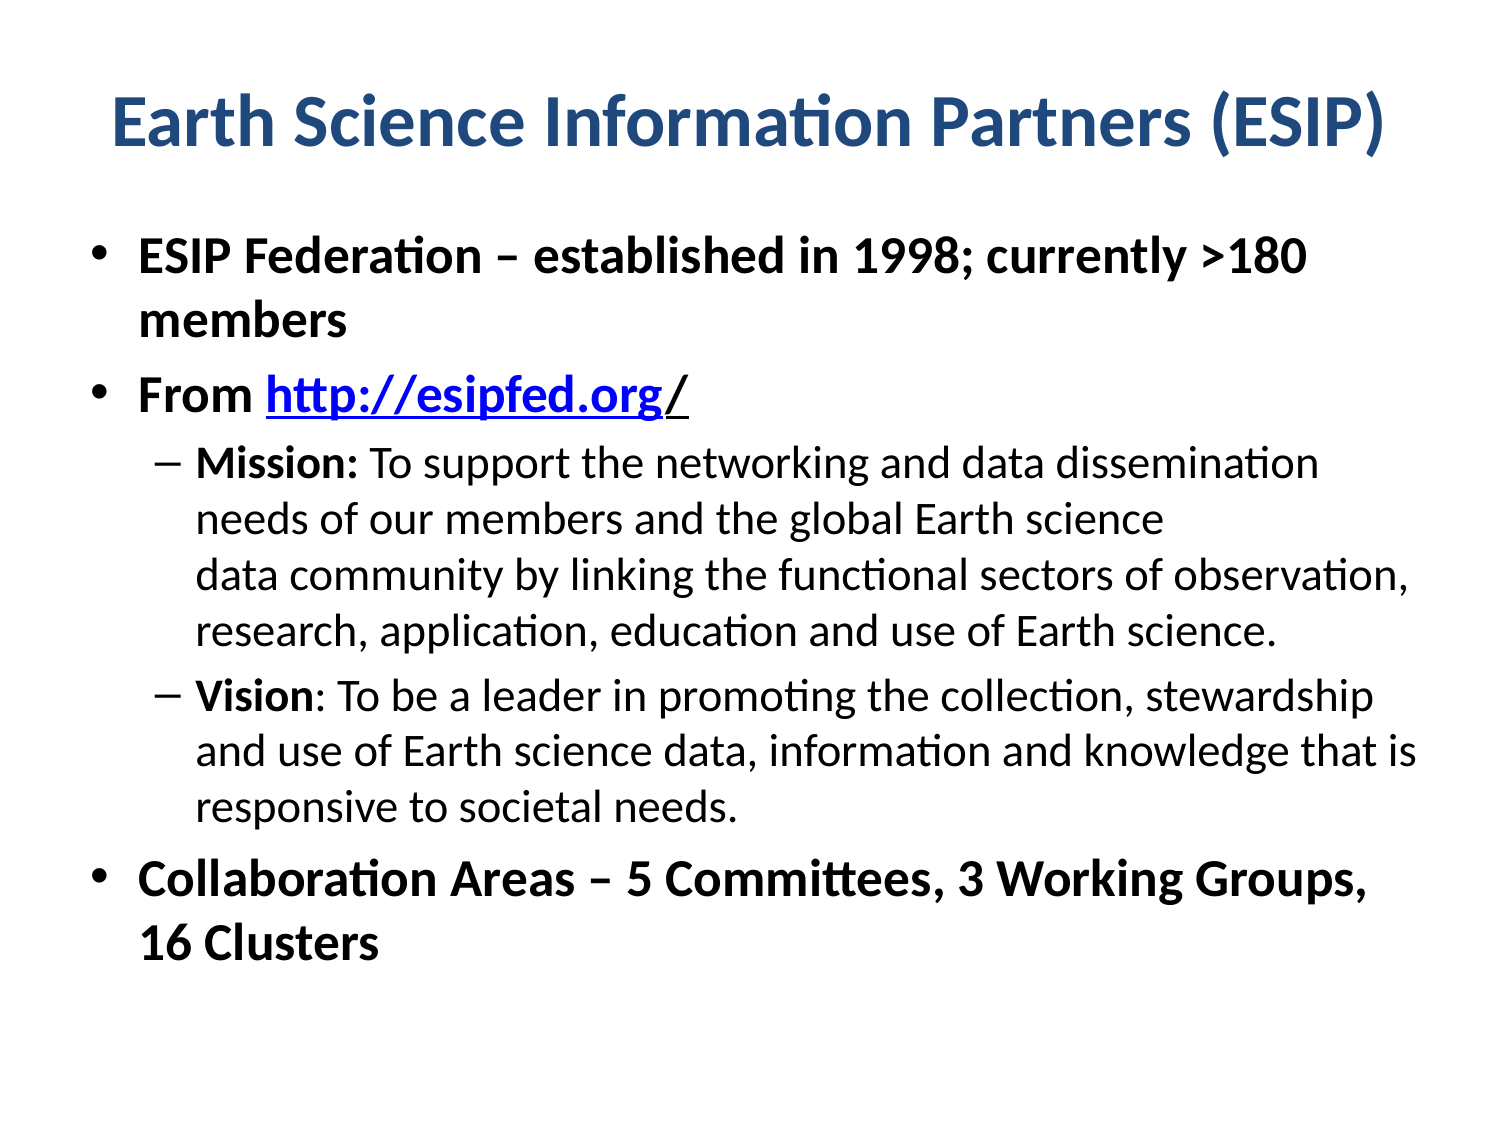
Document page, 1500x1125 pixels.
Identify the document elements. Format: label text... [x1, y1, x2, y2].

title Earth Science Information Partners (ESIP) [75, 45, 1425, 188]
list ESIP Federation – established in 1998; currently >180 members From http://esipfed.org/ Mission: To support the networking and data dissemination needs of our members and the global Earth science data community by linking the functional sectors of observation, research, application, education and use of Earth science. Vision: To be a leader in promoting the collection, stewardship and use of Earth science data, information and knowledge that is responsive to societal needs. Collaboration Areas – 5 Committees, 3 Working Groups, 16 Clusters [75, 212, 1438, 1038]
